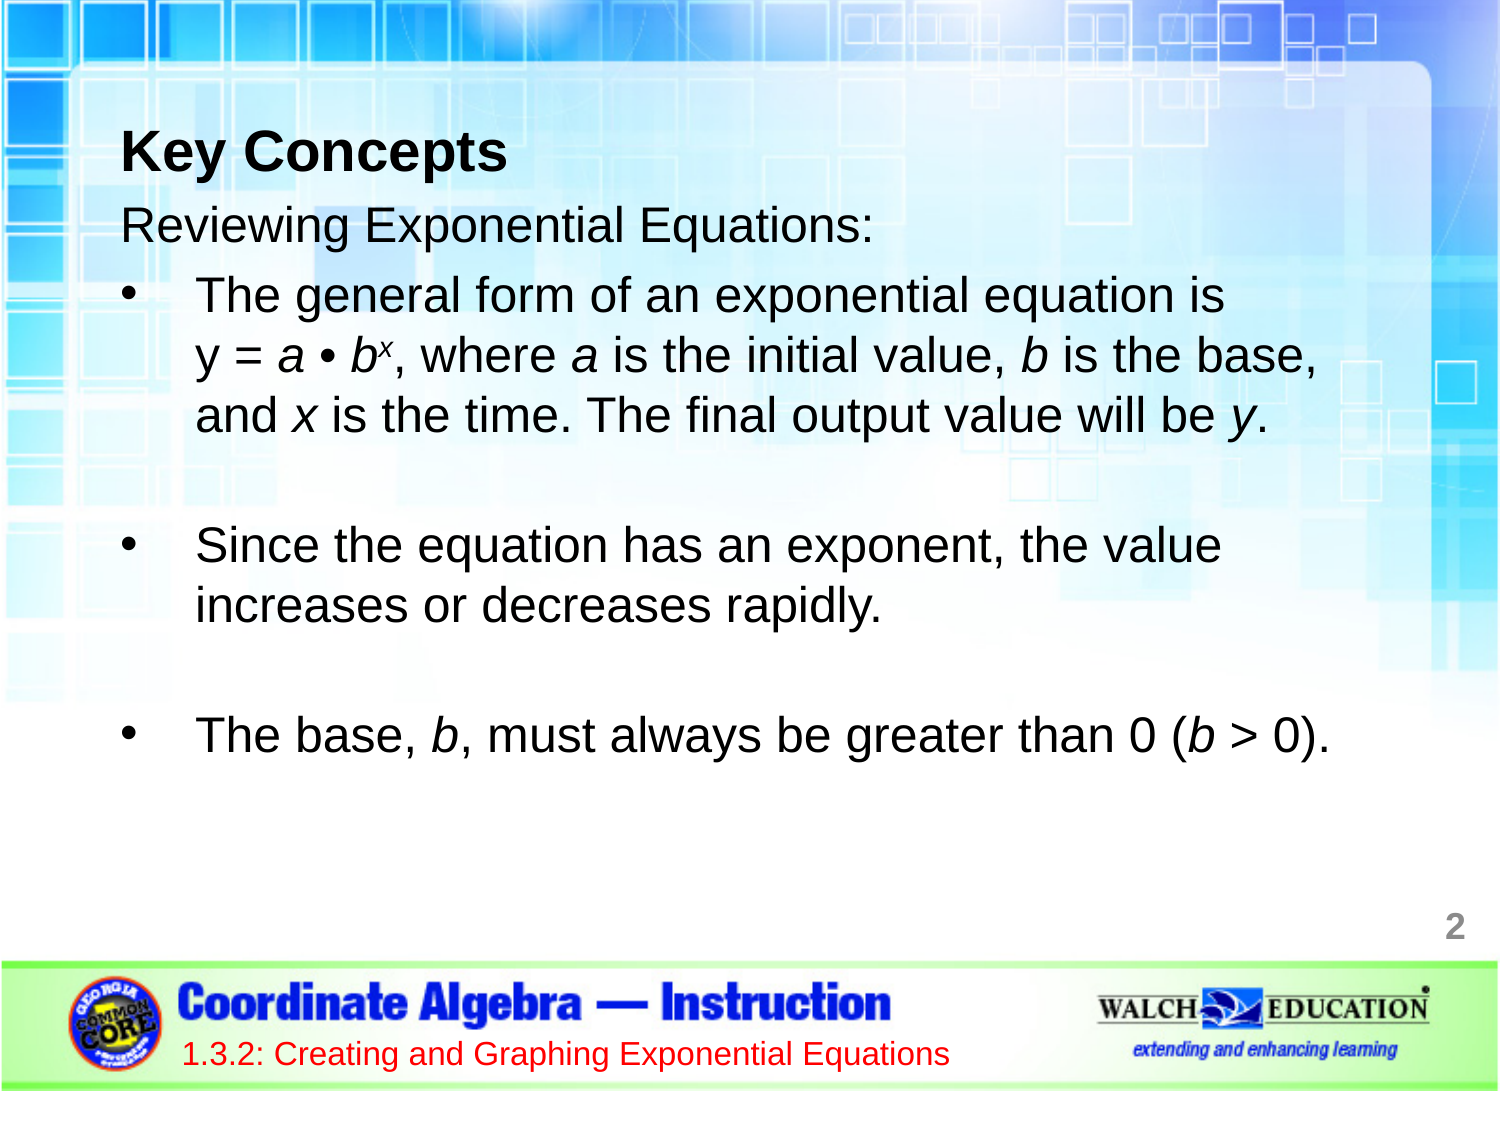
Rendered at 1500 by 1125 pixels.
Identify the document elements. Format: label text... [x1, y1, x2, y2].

list 1.3.2: Creating and Graphing Exponential Equations [166, 1024, 1074, 1069]
slide_number 2 [1361, 901, 1481, 949]
subtitle Key Concepts Reviewing Exponential Equations: The general form of an exponential equation is y = a • bx, where a is the initial value, b is the base, and x is the time. The final output value will be y. Since the equation has an exponent, the value increases or decreases rapidly. The base, b, must always be greater than 0 (b > 0). [105, 105, 1394, 925]
picture [1, 0, 1500, 1091]
